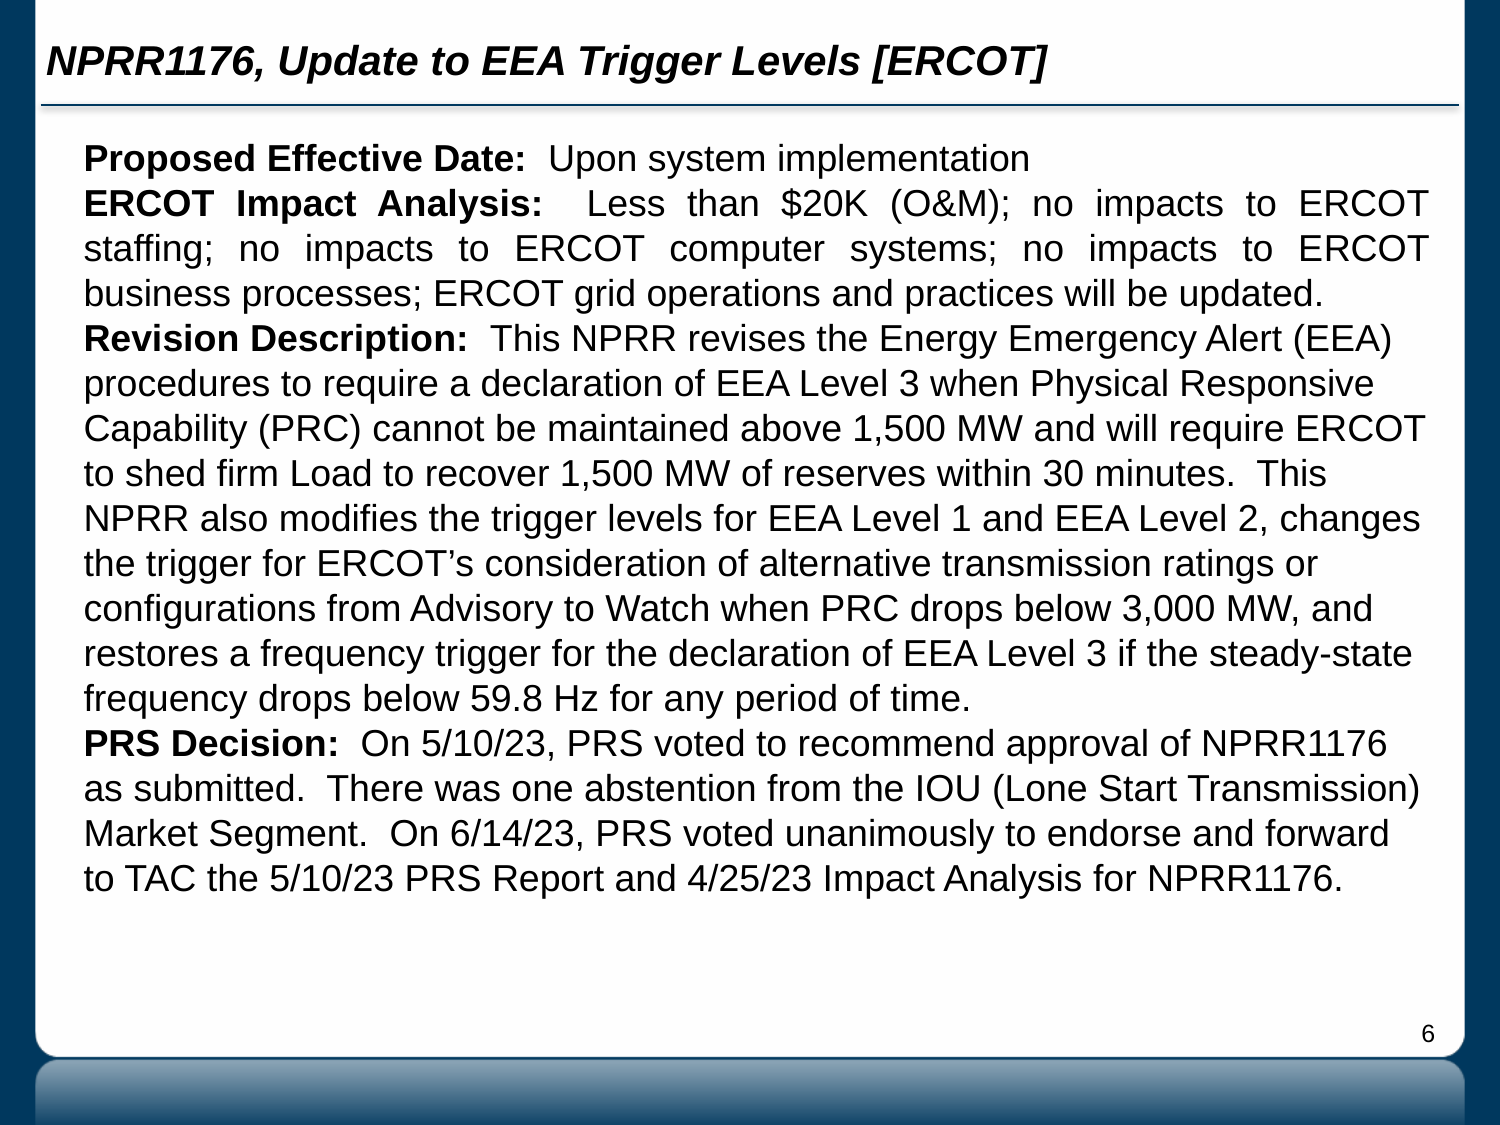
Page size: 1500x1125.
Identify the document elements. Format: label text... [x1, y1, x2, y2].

title NPRR1176, Update to EEA Trigger Levels [ERCOT] [31, 20, 1464, 97]
text_box Proposed Effective Date: Upon system implementation ERCOT Impact Analysis: Less than $20K (O&M); no impacts to ERCOT staffing; no impacts to ERCOT computer systems; no impacts to ERCOT business processes; ERCOT grid operations and practices will be updated. Revision Description: This NPRR revises the Energy Emergency Alert (EEA) procedures to require a declaration of EEA Level 3 when Physical Responsive Capability (PRC) cannot be maintained above 1,500 MW and will require ERCOT to shed firm Load to recover 1,500 MW of reserves within 30 minutes. This NPRR also modifies the trigger levels for EEA Level 1 and EEA Level 2, changes the trigger for ERCOT’s consideration of alternative transmission ratings or configurations from Advisory to Watch when PRC drops below 3,000 MW, and restores a frequency trigger for the declaration of EEA Level 3 if the steady-state frequency drops below 59.8 Hz for any period of time. PRS Decision: On 5/10/23, PRS voted to recommend approval of NPRR1176 as submitted. There was one abstention from the IOU (Lone Start Transmission) Market Segment. On 6/14/23, PRS voted unanimously to endorse and forward to TAC the 5/10/23 PRS Report and 4/25/23 Impact Analysis for NPRR1176. [31, 126, 1444, 907]
picture [35, 0, 1465, 1125]
